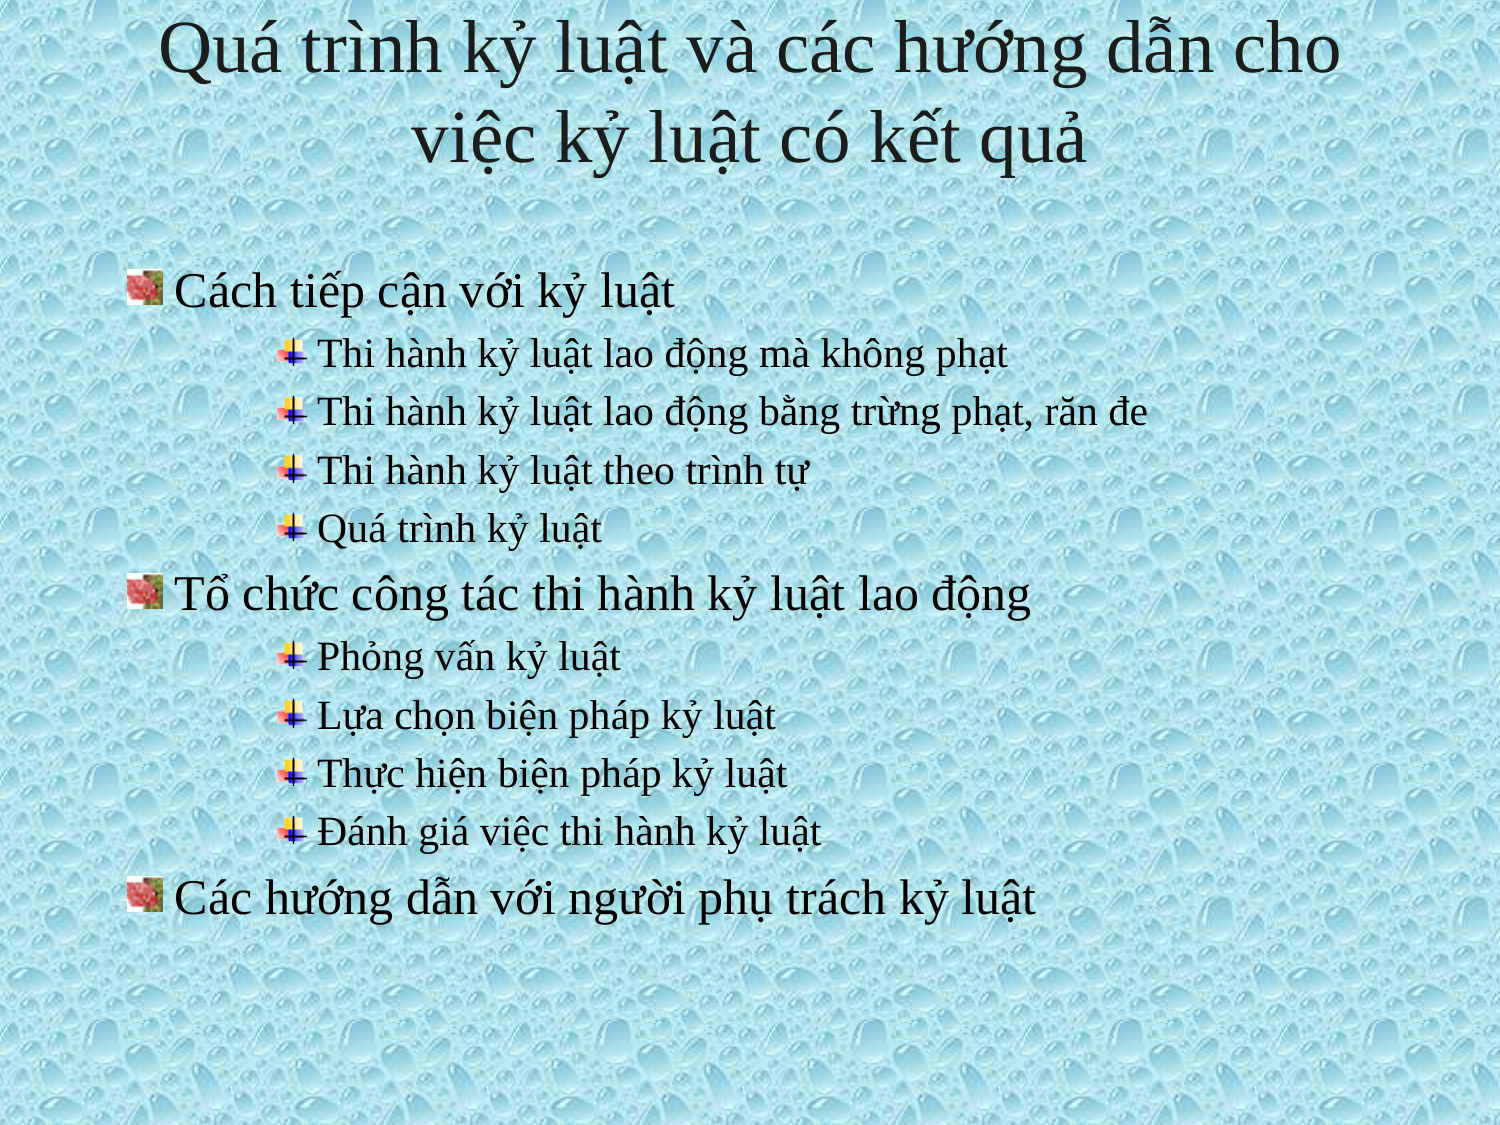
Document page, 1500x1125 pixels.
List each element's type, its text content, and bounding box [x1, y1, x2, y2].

subtitle Cách tiếp cận với kỷ luật Thi hành kỷ luật lao động mà không phạt Thi hành kỷ luật lao động bằng trừng phạt, răn đe Thi hành kỷ luật theo trình tự Quá trình kỷ luật Tổ chức công tác thi hành kỷ luật lao động Phỏng vấn kỷ luật Lựa chọn biện pháp kỷ luật Thực hiện biện pháp kỷ luật Đánh giá việc thi hành kỷ luật Các hướng dẫn với người phụ trách kỷ luật [112, 249, 1401, 976]
picture [0, 0, 1500, 1125]
title Quá trình kỷ luật và các hướng dẫn cho việc kỷ luật có kết quả [112, 0, 1388, 176]
